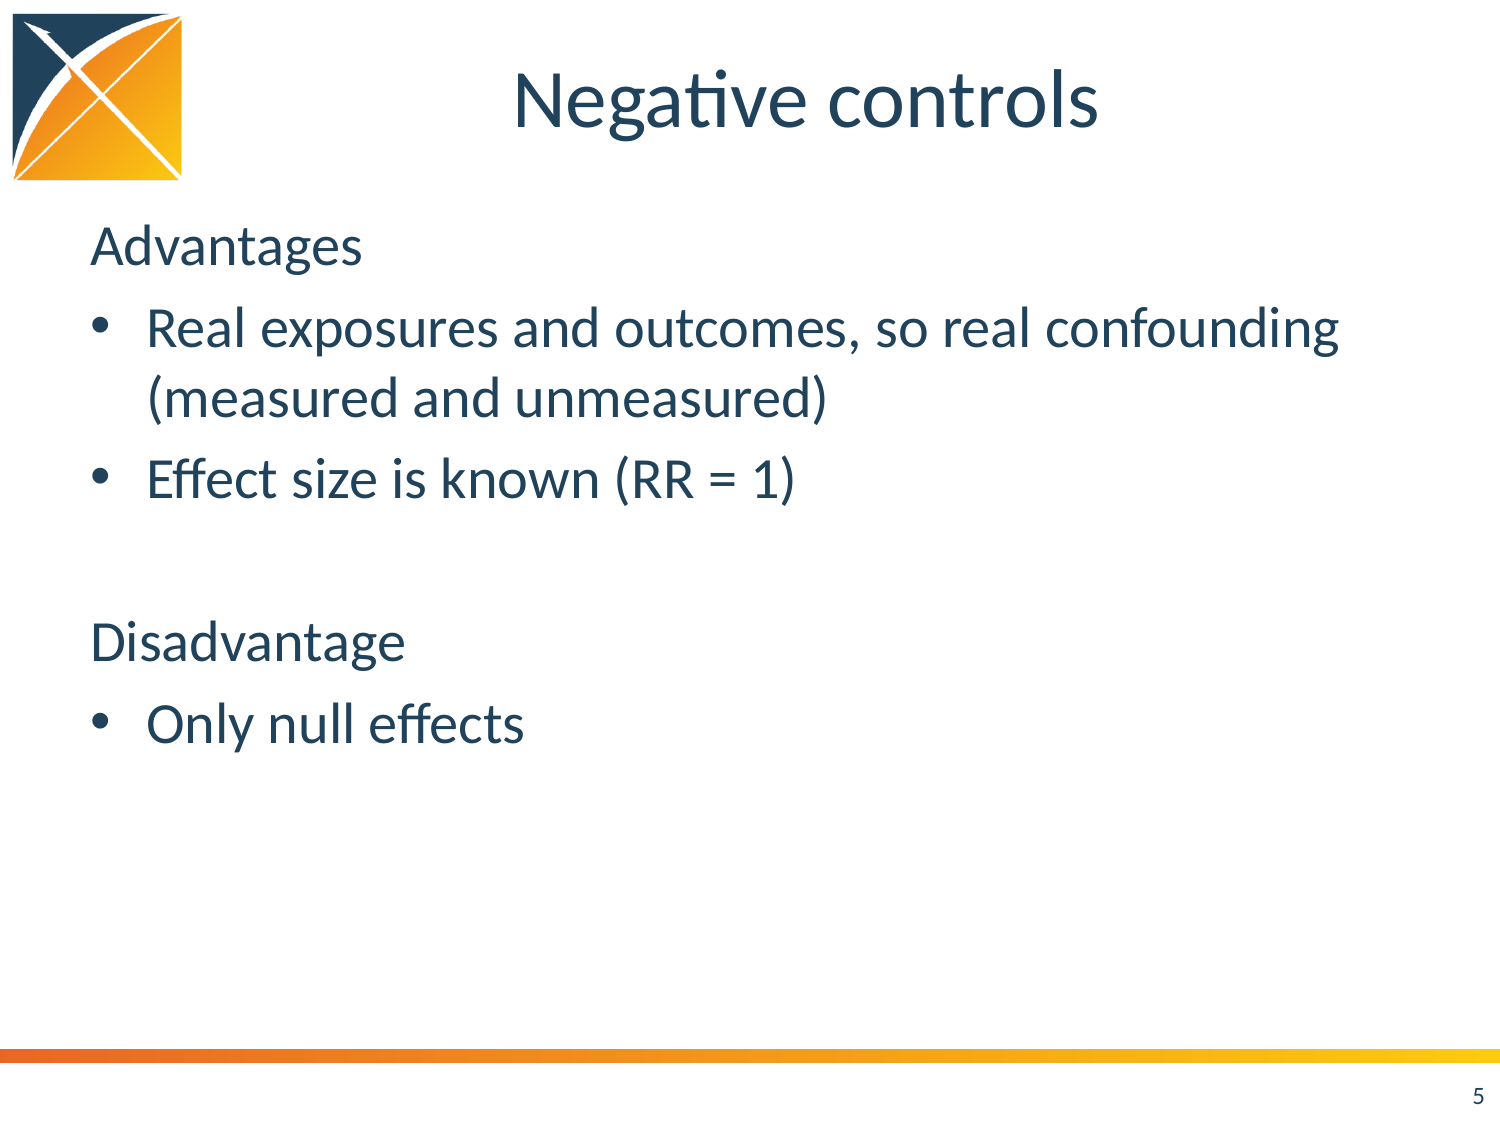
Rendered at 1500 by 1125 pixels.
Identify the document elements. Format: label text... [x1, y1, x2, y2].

title Negative controls [187, 24, 1425, 163]
picture [0, 0, 206, 200]
slide_number 5 [1149, 1065, 1500, 1125]
list Advantages Real exposures and outcomes, so real confounding (measured and unmeasured) Effect size is known (RR = 1) Disadvantage Only null effects [75, 200, 1425, 1005]
